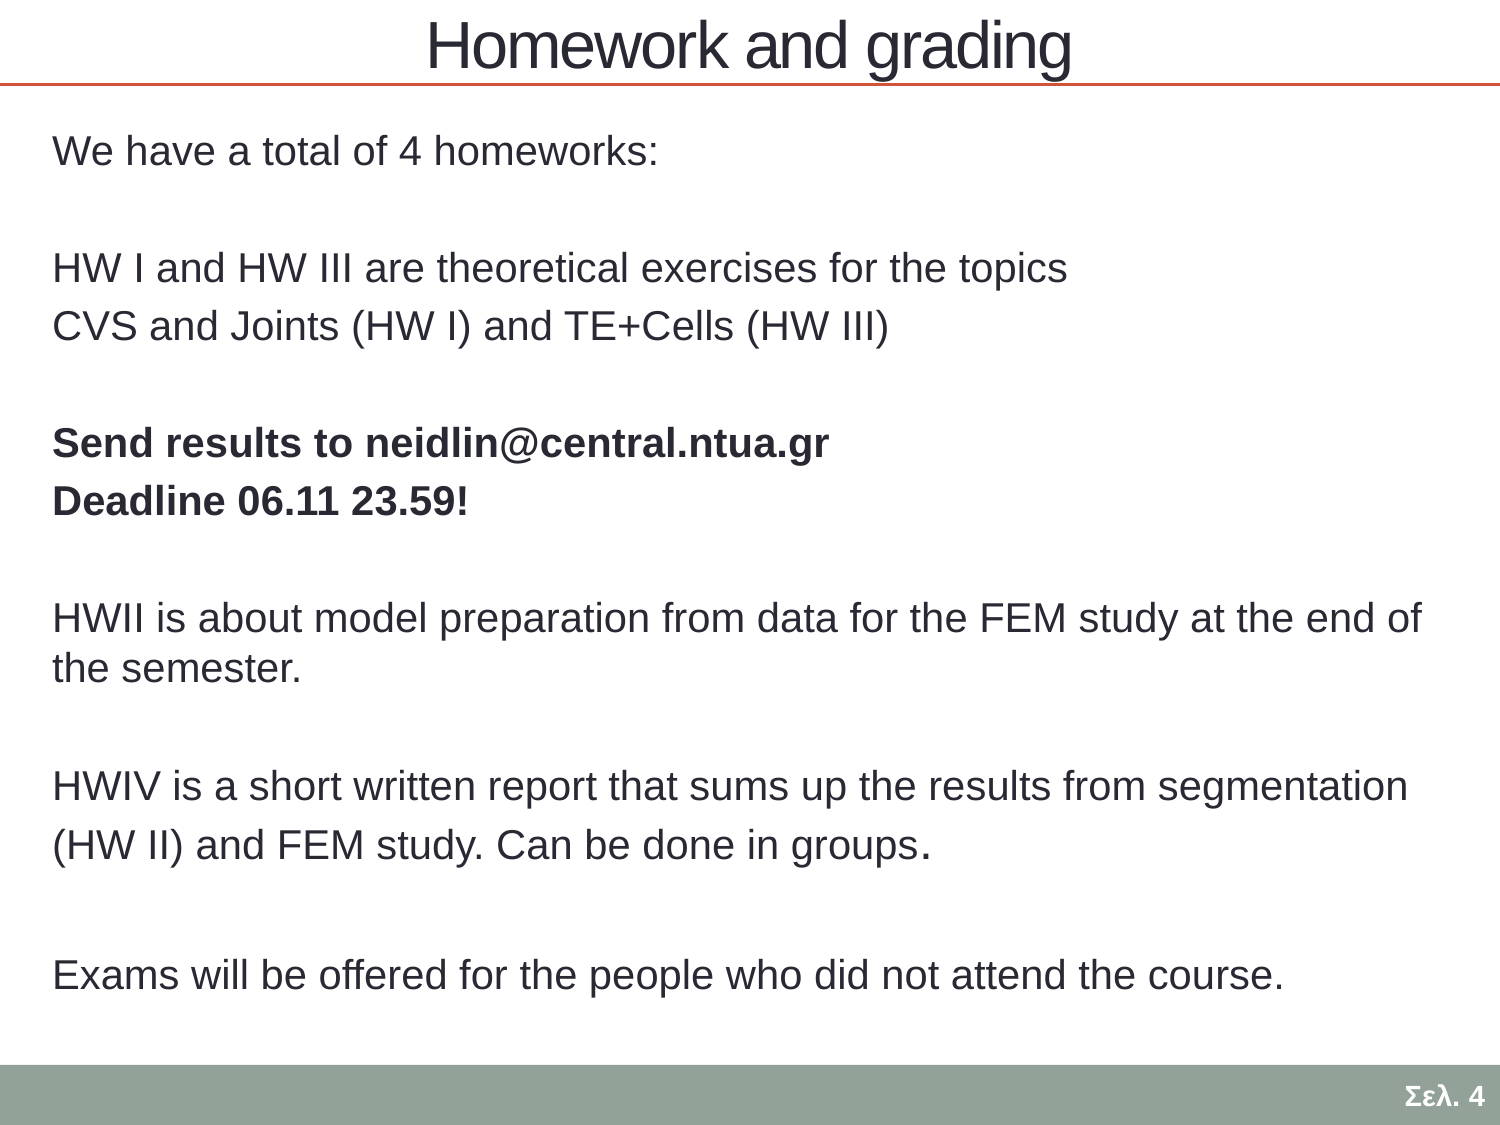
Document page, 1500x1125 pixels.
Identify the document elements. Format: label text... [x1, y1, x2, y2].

slide_number Σελ. 4 [1250, 1068, 1500, 1122]
list We have a total of 4 homeworks: HW I and HW III are theoretical exercises for the topics CVS and Joints (HW I) and TE+Cells (HW III) Send results to neidlin@central.ntua.gr Deadline 06.11 23.59! HWII is about model preparation from data for the FEM study at the end of the semester. HWIV is a short written report that sums up the results from segmentation (HW II) and FEM study. Can be done in groups. Exams will be offered for the people who did not attend the course. [37, 116, 1454, 917]
title Homework and grading [0, 0, 1500, 85]
